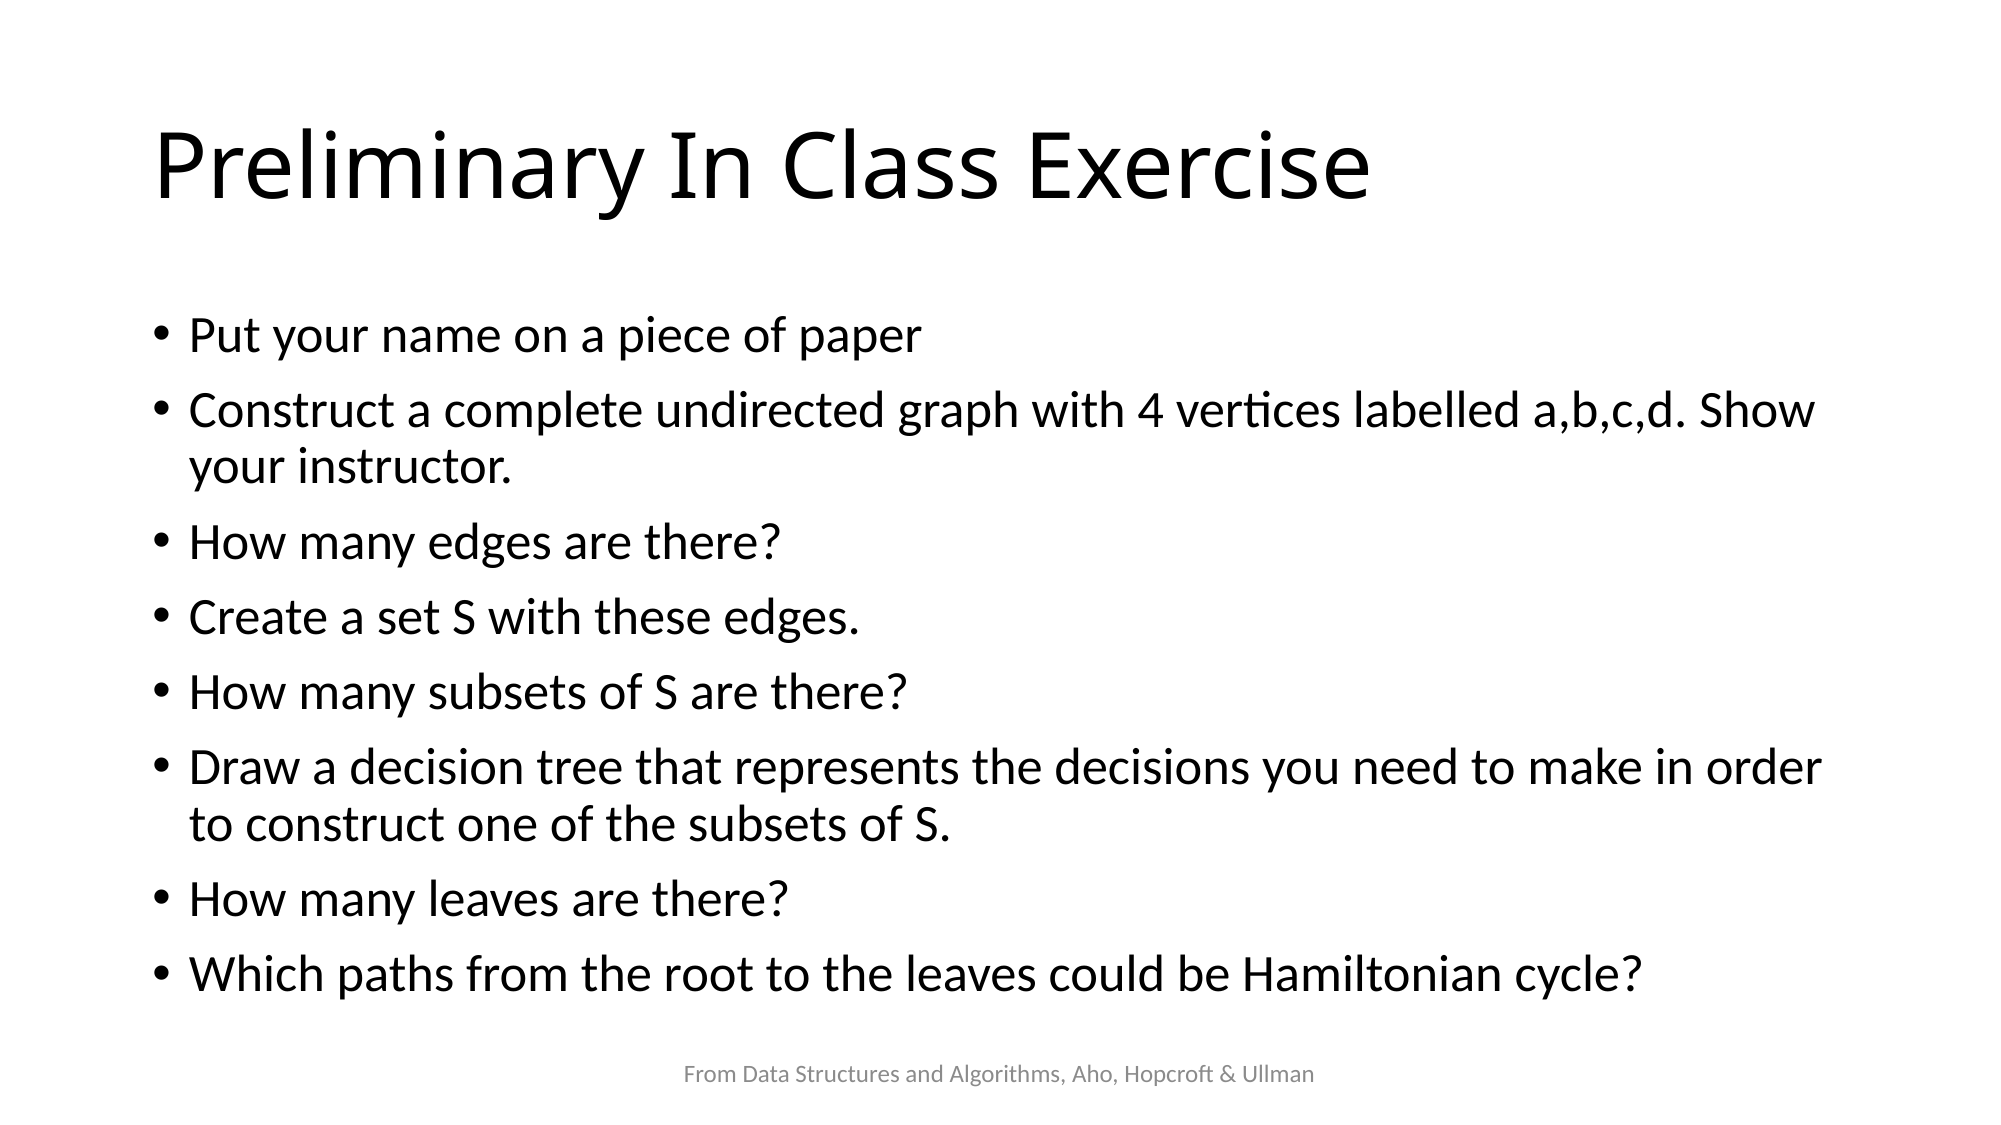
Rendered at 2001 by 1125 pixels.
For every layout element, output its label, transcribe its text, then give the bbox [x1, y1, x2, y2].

list Put your name on a piece of paper Construct a complete undirected graph with 4 vertices labelled a,b,c,d. Show your instructor. How many edges are there? Create a set S with these edges. How many subsets of S are there? Draw a decision tree that represents the decisions you need to make in order to construct one of the subsets of S. How many leaves are there? Which paths from the root to the leaves could be Hamiltonian cycle? [137, 299, 1863, 1014]
footer From Data Structures and Algorithms, Aho, Hopcroft & Ullman [662, 1042, 1338, 1103]
title Preliminary In Class Exercise [137, 59, 1863, 278]
